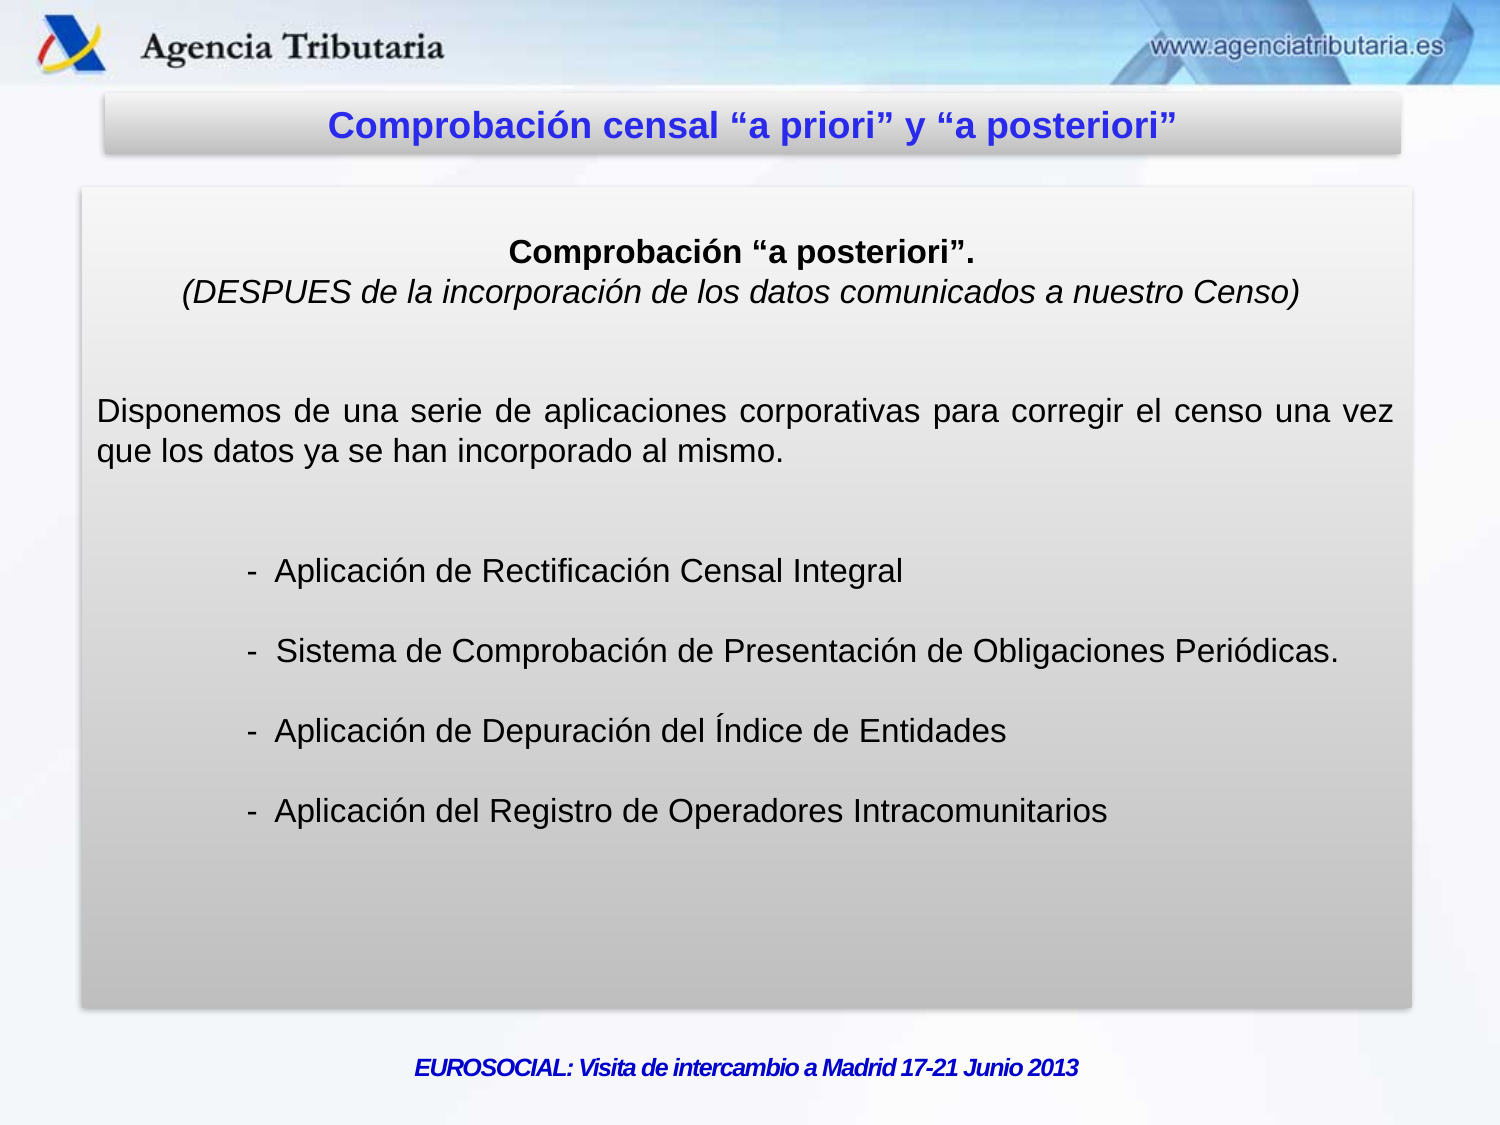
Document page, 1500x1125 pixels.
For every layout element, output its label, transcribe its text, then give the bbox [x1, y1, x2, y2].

text_box EUROSOCIAL: Visita de intercambio a Madrid 17-21 Junio 2013 [46, 1044, 1454, 1090]
text_box Comprobación censal “a priori” y “a posteriori” [105, 93, 1401, 154]
picture [0, 0, 1500, 1125]
text_box Comprobación “a posteriori”. (DESPUES de la incorporación de los datos comunicados a nuestro Censo) Disponemos de una serie de aplicaciones corporativas para corregir el censo una vez que los datos ya se han incorporado al mismo. - Aplicación de Rectificación Censal Integral - Sistema de Comprobación de Presentación de Obligaciones Periódicas. - Aplicación de Depuración del Índice de Entidades - Aplicación del Registro de Operadores Intracomunitarios [81, 187, 1412, 1008]
